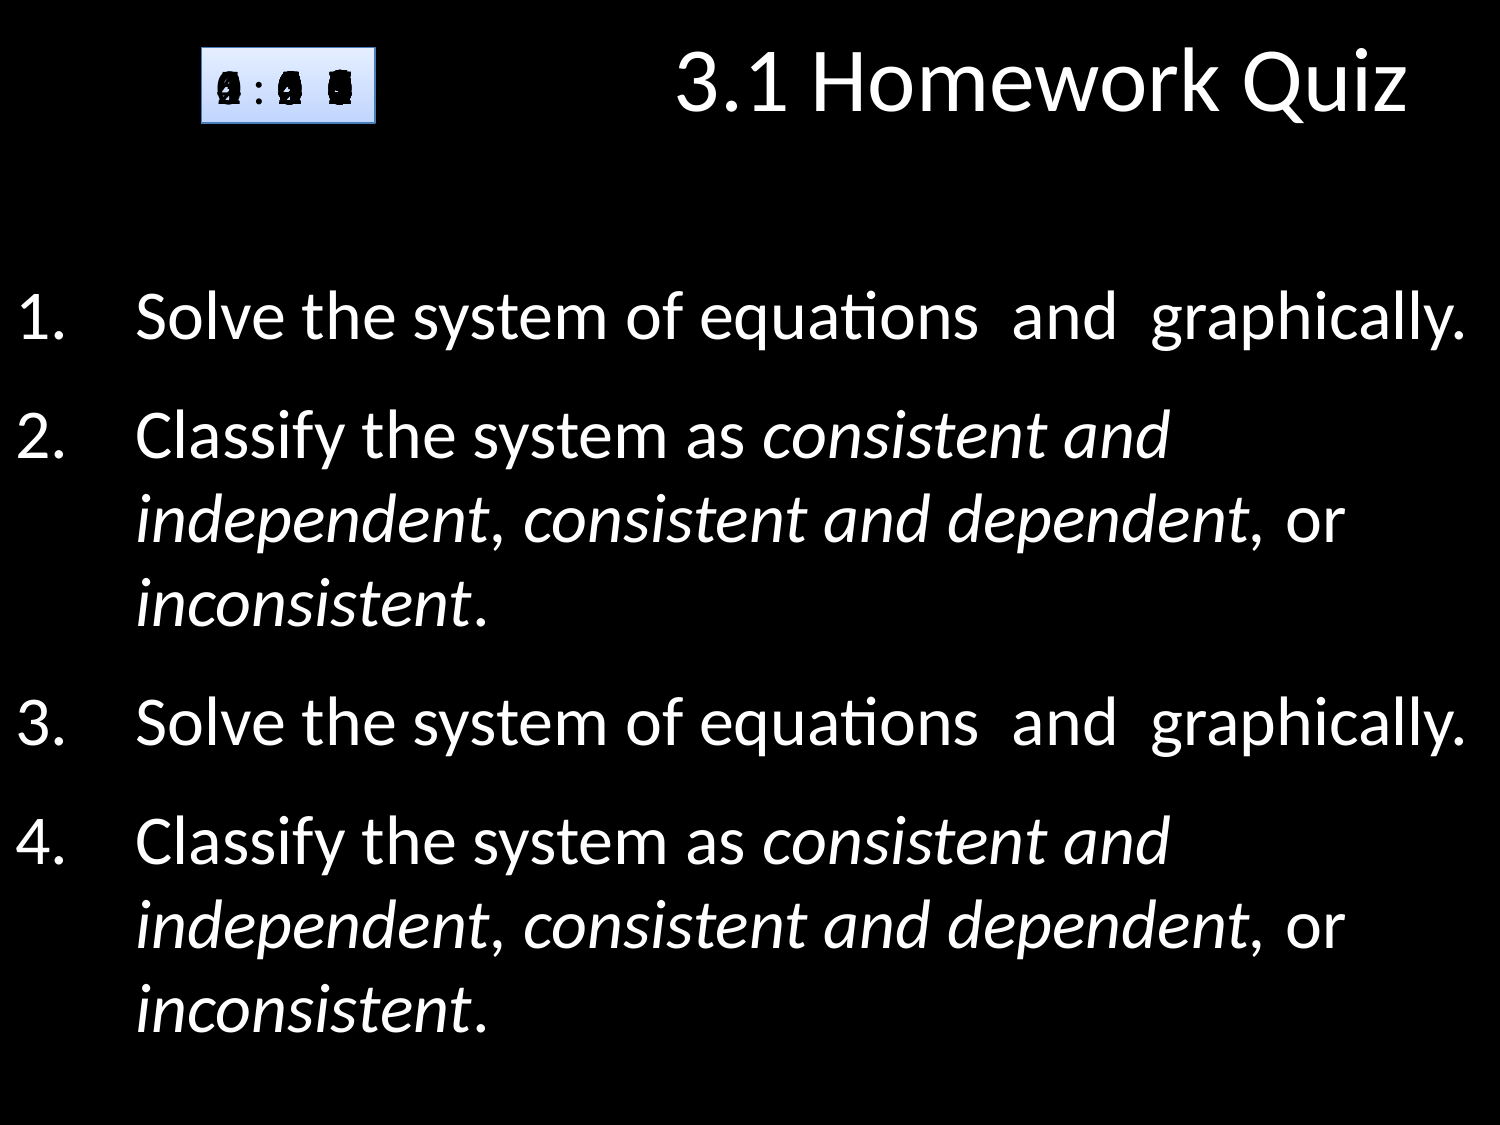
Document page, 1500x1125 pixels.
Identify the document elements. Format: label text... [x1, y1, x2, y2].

text_box : [252, 47, 262, 123]
text_box 0 [201, 47, 252, 123]
text_box [201, 47, 376, 124]
text_box 0 [262, 47, 312, 123]
title 3.1 Homework Quiz [75, 0, 1425, 150]
text_box 9 [312, 47, 363, 123]
